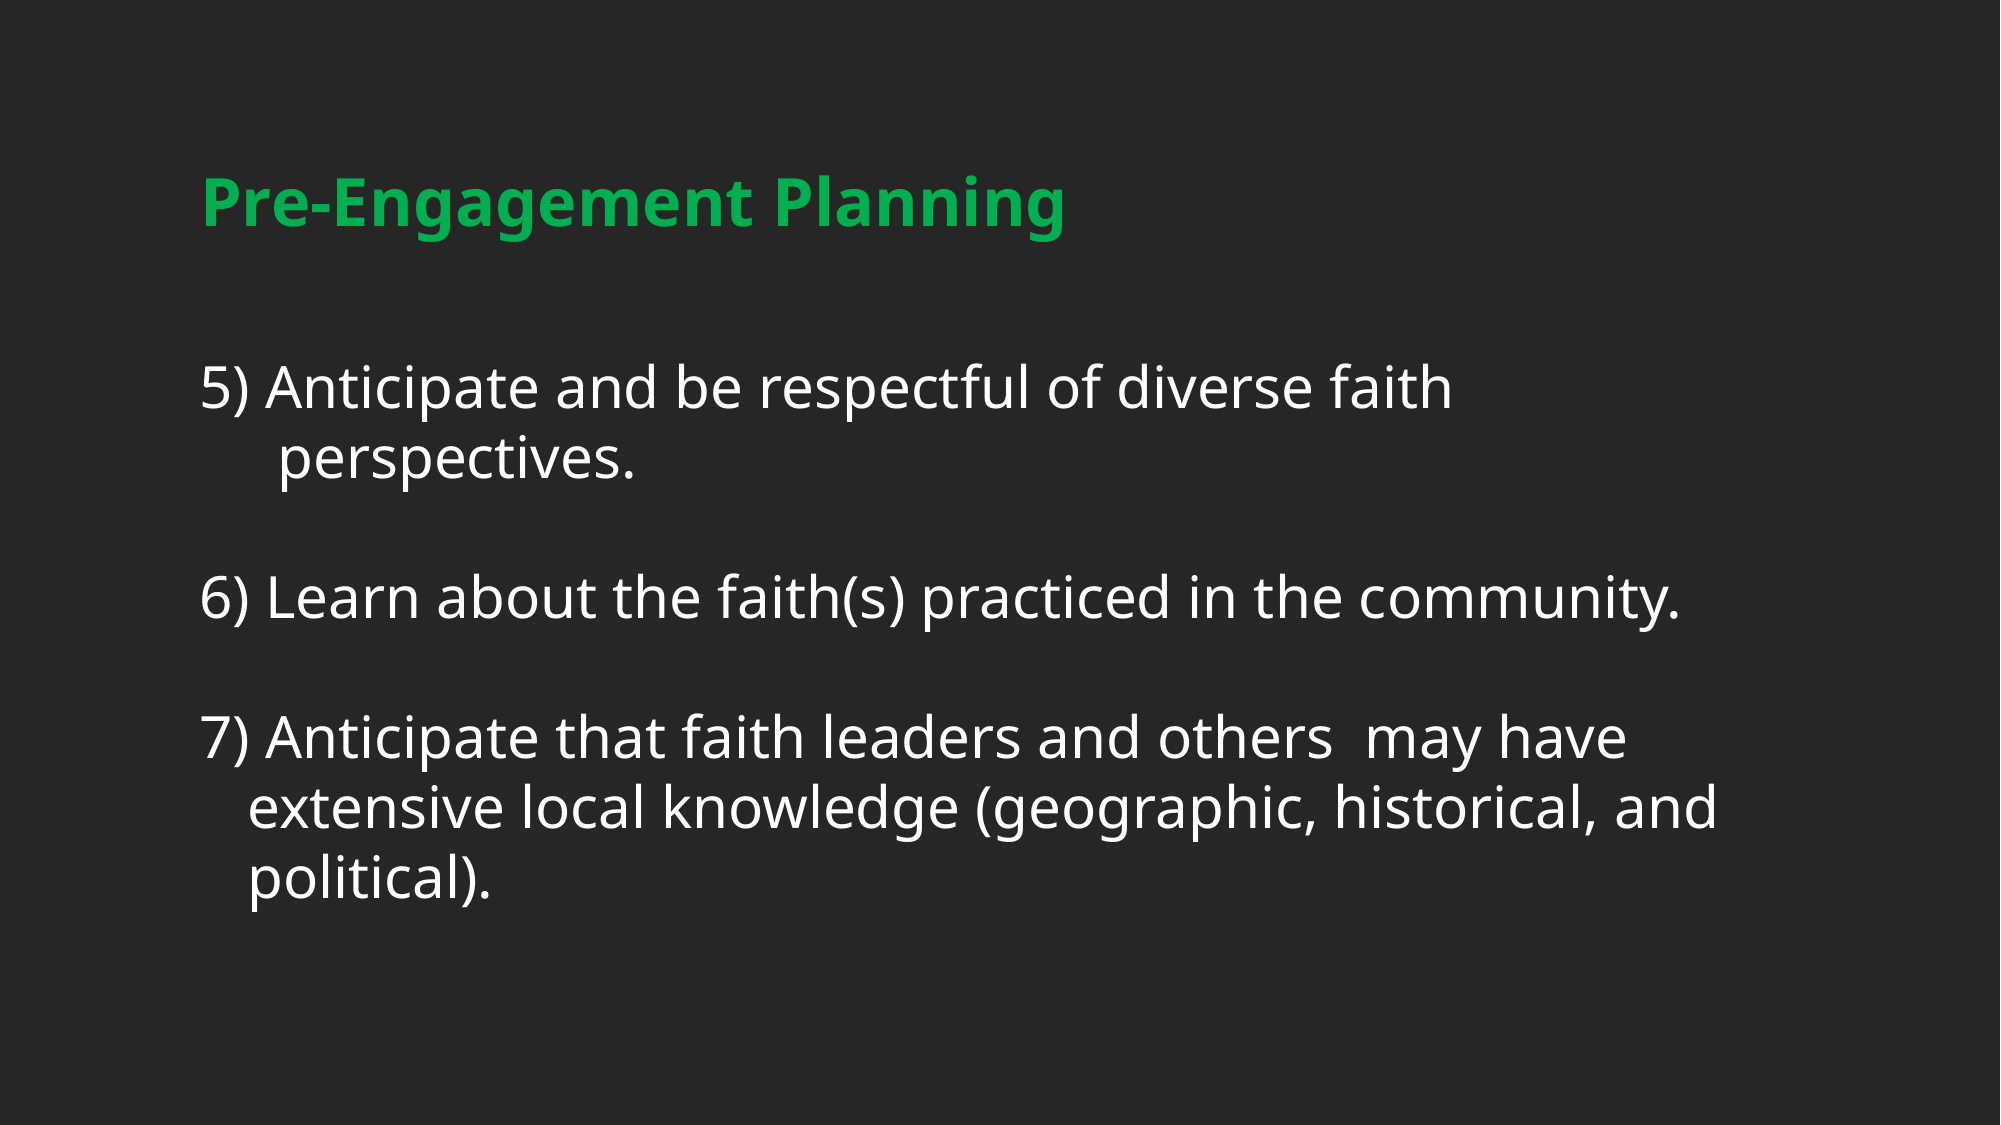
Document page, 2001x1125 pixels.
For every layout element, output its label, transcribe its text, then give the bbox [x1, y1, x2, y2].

title Pre-Engagement Planning [184, 71, 1770, 275]
text_box 5) Anticipate and be respectful of diverse faith perspectives. 6) Learn about the faith(s) practiced in the community. 7) Anticipate that faith leaders and others may have extensive local knowledge (geographic, historical, and political). [184, 272, 1824, 918]
